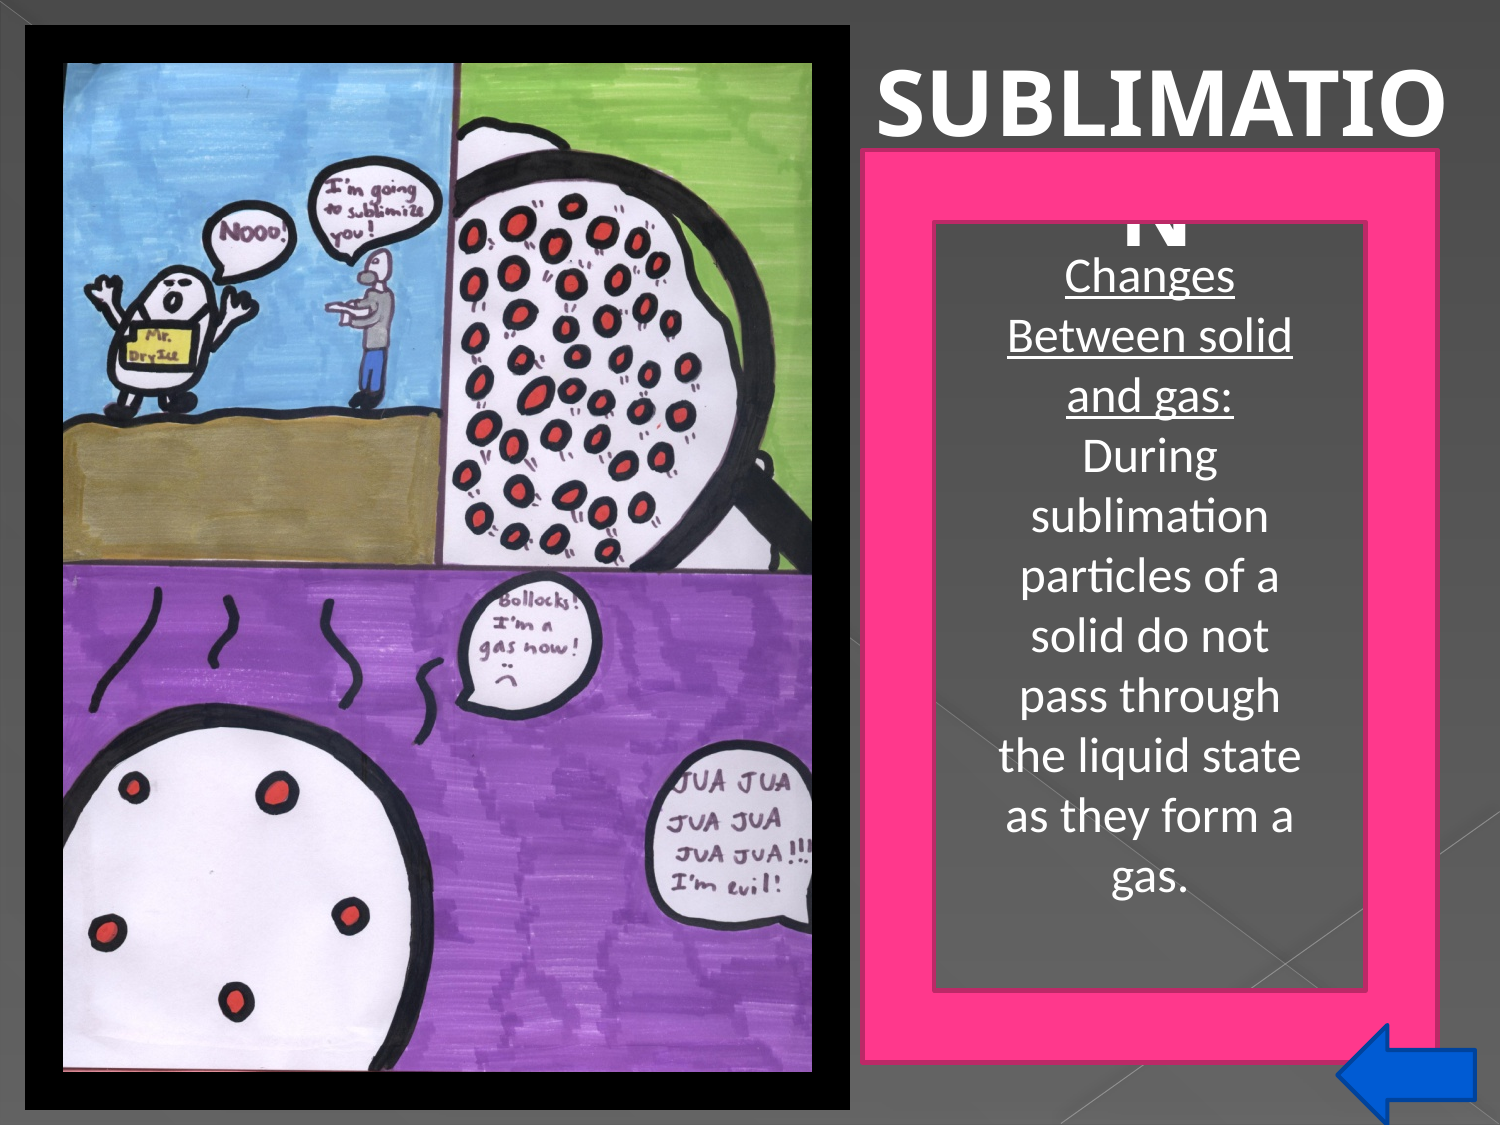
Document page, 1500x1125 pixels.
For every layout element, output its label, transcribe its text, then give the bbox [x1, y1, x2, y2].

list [62, 62, 813, 1073]
text_box [860, 148, 1440, 1065]
text_box SUBLIMATION [849, 37, 1475, 273]
text_box [1335, 1023, 1477, 1125]
text_box Changes Between solid and gas: During sublimation particles of a solid do not pass through the liquid state as they form a gas. [975, 174, 1325, 910]
